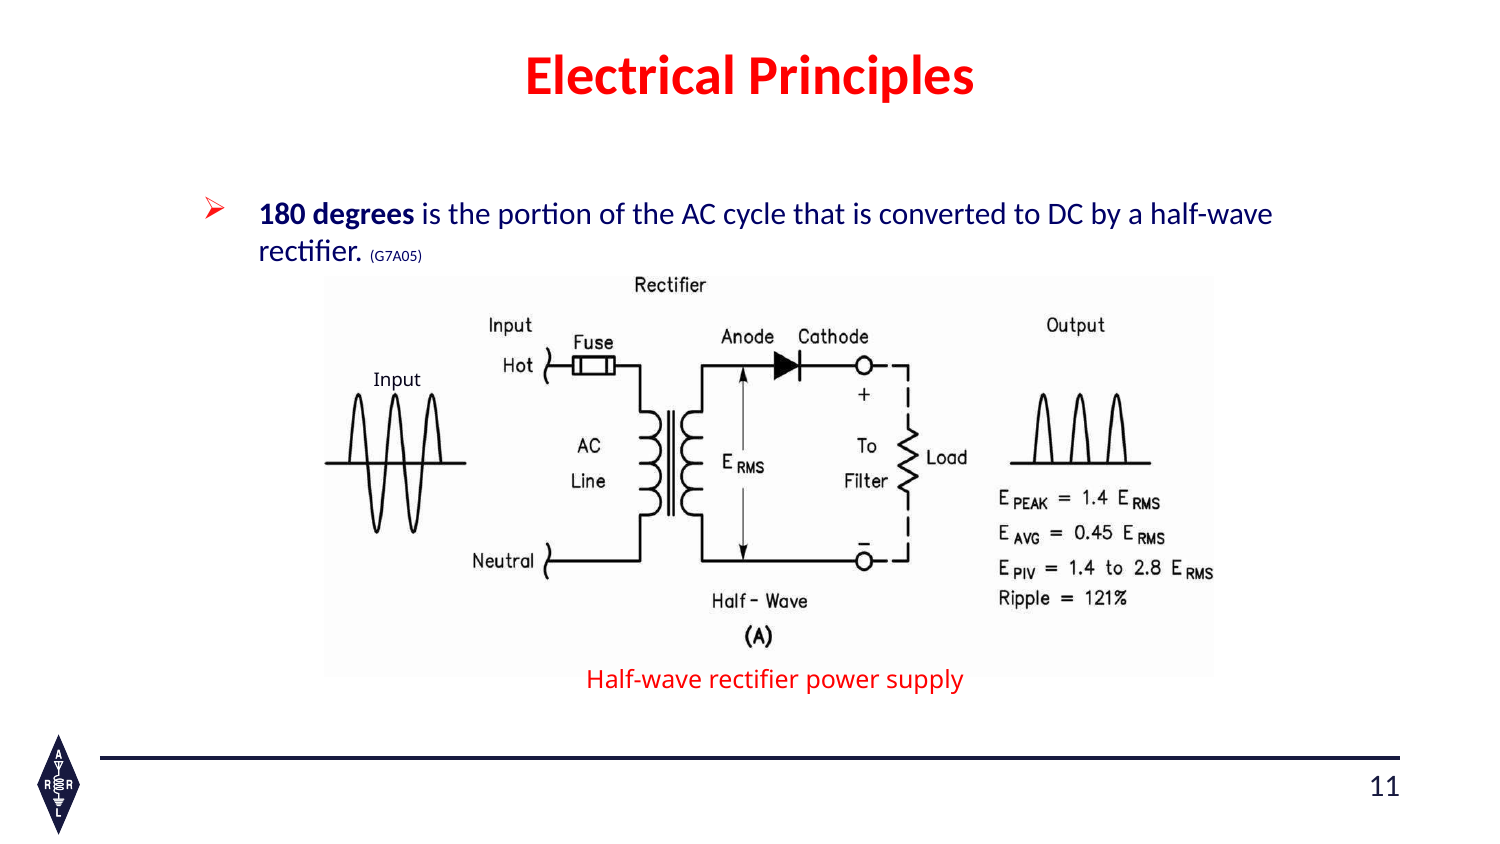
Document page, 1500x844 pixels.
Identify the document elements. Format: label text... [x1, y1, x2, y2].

text_box Half-wave rectifier power supply [575, 677, 1057, 700]
title Electrical Principles [218, 32, 1282, 139]
text_box 180 degrees is the portion of the AC cycle that is converted to DC by a half-wave rectifier. (G7A05) [187, 185, 1294, 380]
picture [37, 734, 80, 835]
slide_number 11 [1302, 761, 1400, 807]
picture [324, 276, 1214, 677]
